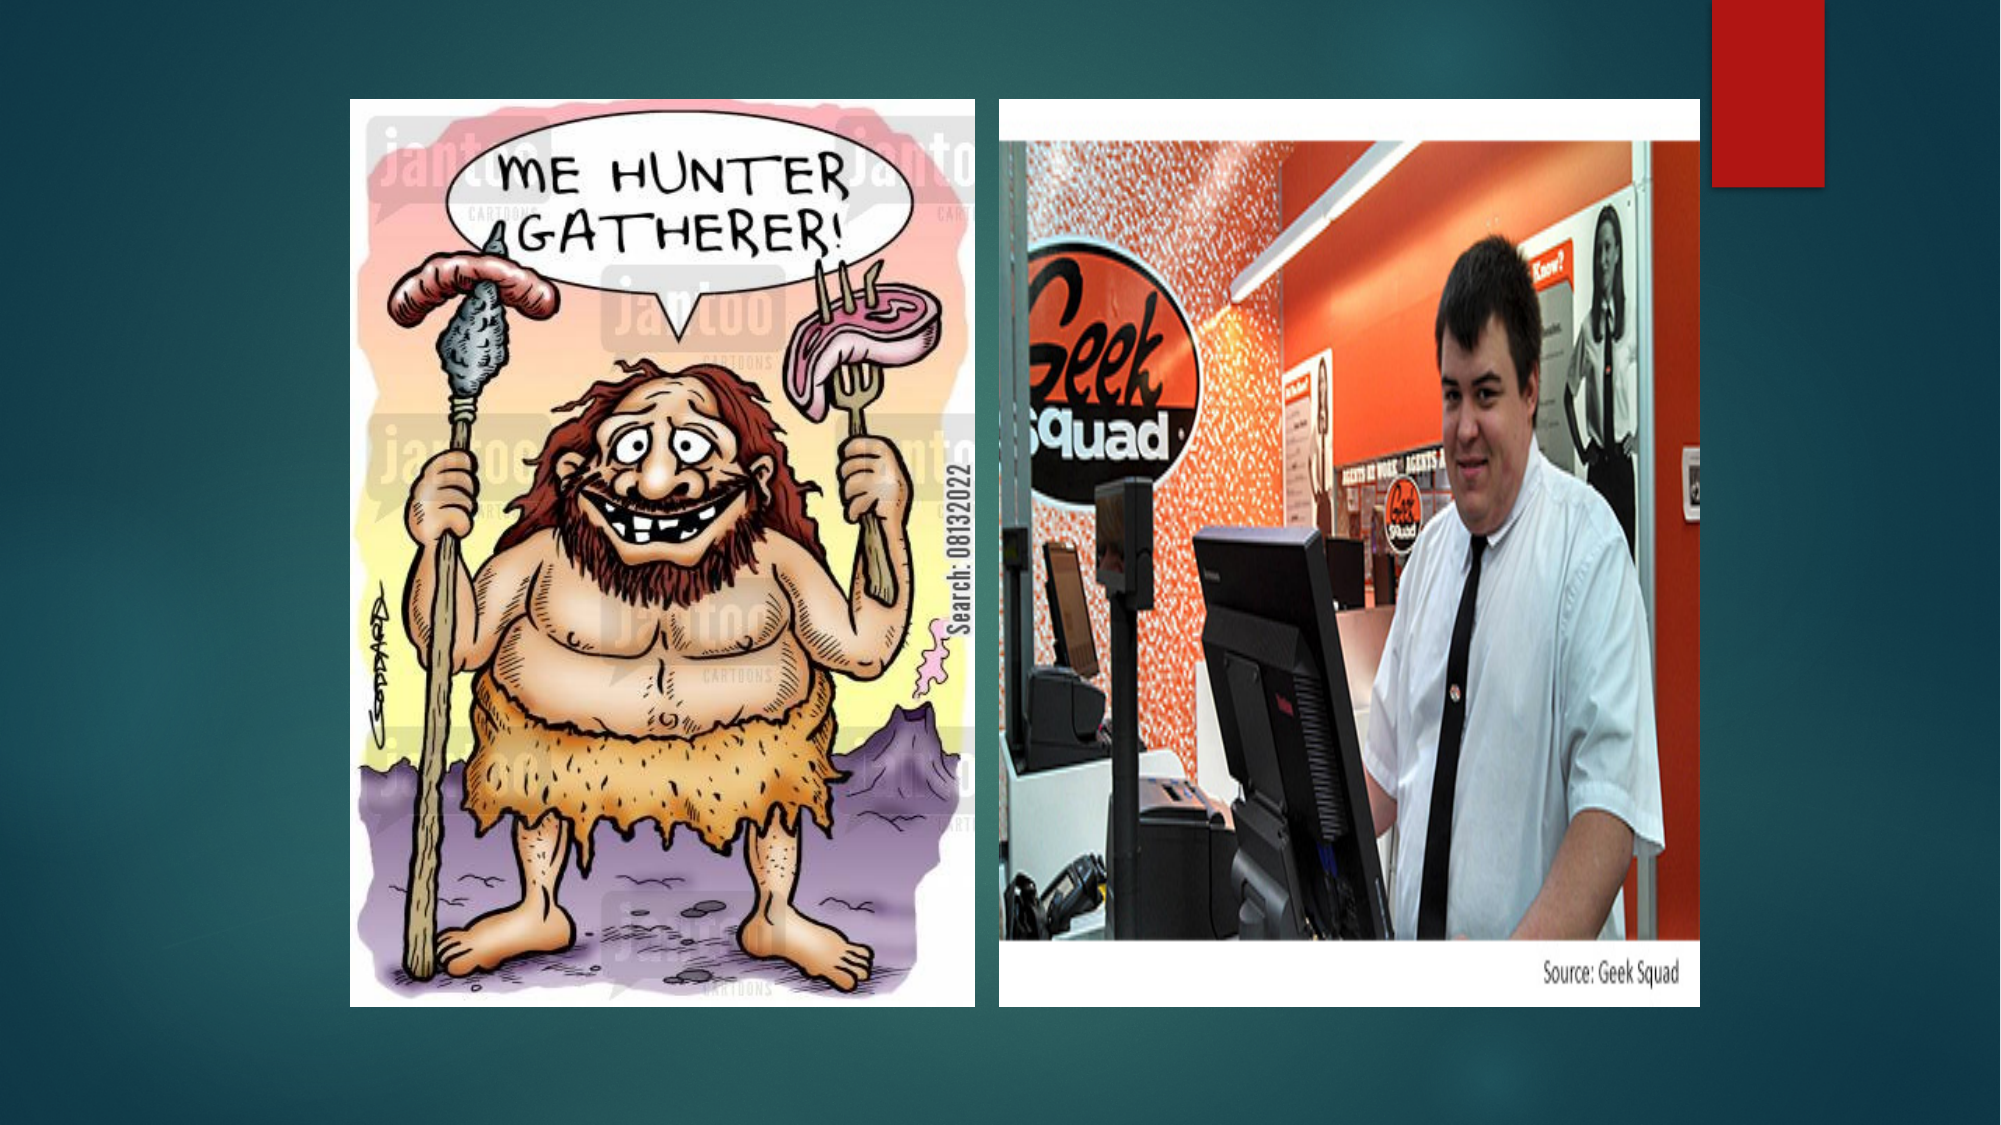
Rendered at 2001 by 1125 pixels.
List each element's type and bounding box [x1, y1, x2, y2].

picture [0, 99, 976, 1125]
picture [999, 0, 1701, 1125]
